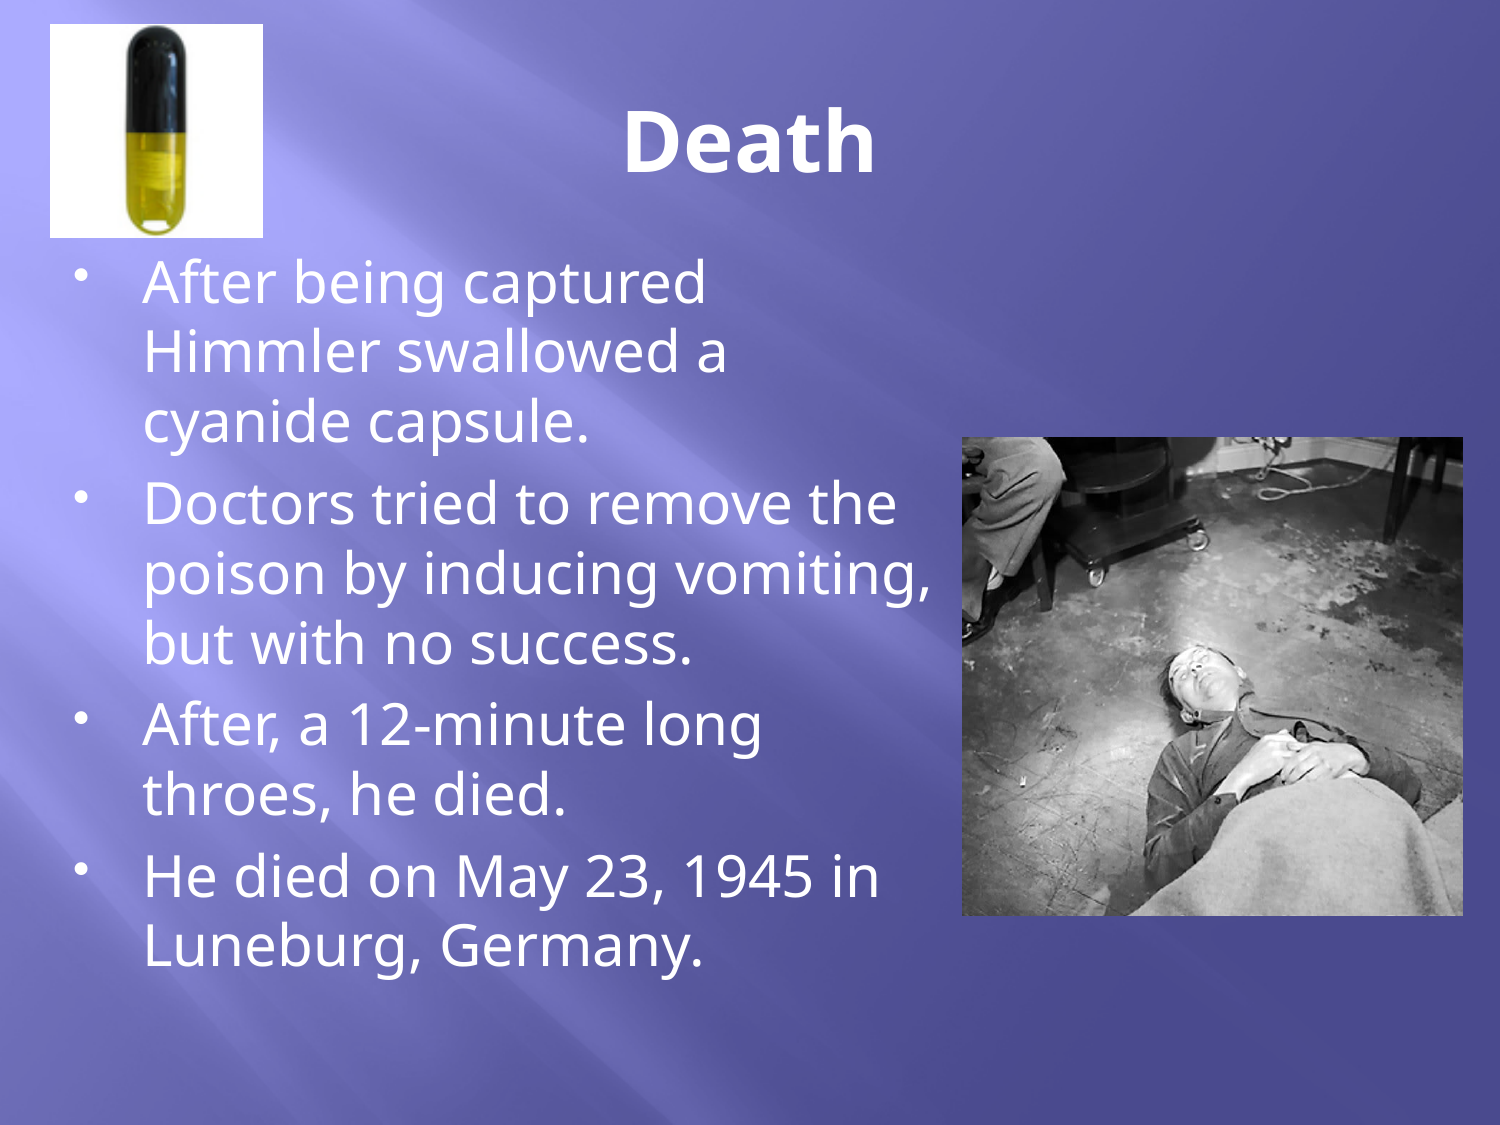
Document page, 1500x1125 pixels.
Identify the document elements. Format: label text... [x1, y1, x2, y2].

list After being captured Himmler swallowed a cyanide capsule. Doctors tried to remove the poison by inducing vomiting, but with no success. After, a 12-minute long throes, he died. He died on May 23, 1945 in Luneburg, Germany. [37, 237, 950, 1010]
picture [49, 24, 263, 238]
title Death [296, 45, 1425, 233]
picture [962, 437, 1463, 917]
